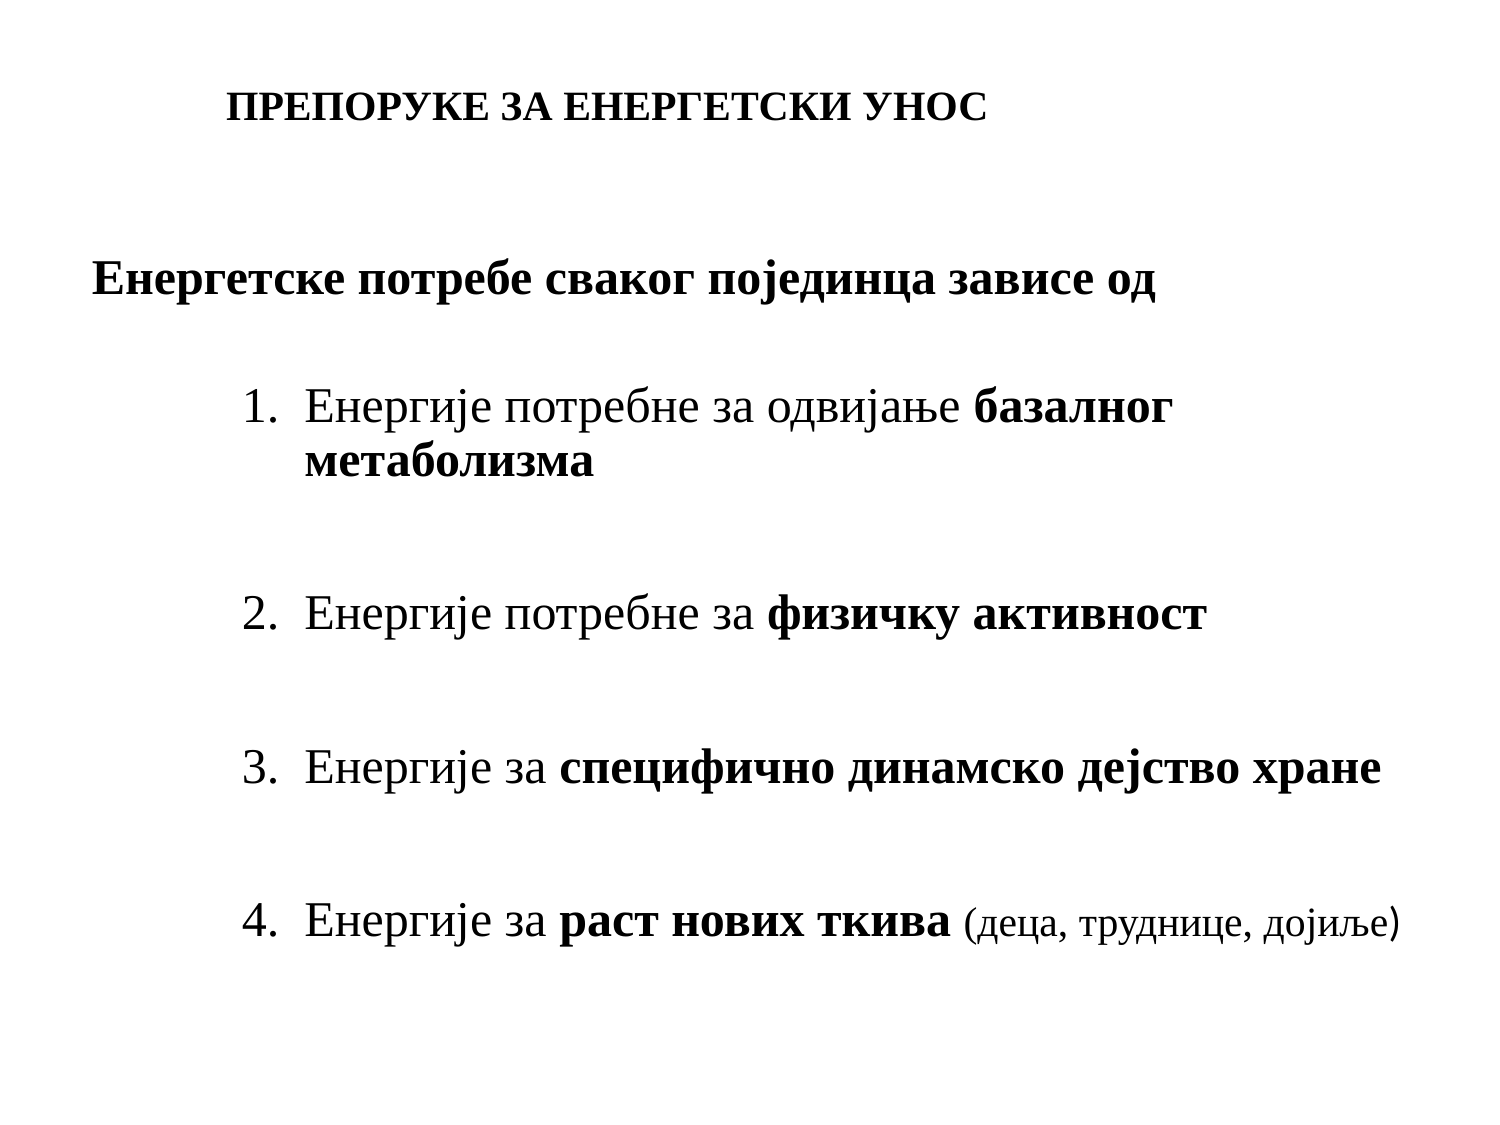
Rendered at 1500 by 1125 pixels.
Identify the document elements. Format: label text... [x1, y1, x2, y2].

list Енергетске потребе сваког појединца зависе од Енергије потребне за одвијање базалног метаболизма Енергије потребне за физичку активност Енергије за специфично динамско дејство хране Енергије за раст нових ткива (деца, труднице, дојиље) [76, 243, 1483, 1106]
title ПРЕПОРУКЕ ЗА ЕНЕРГЕТСКИ УНОС [210, 46, 1351, 161]
